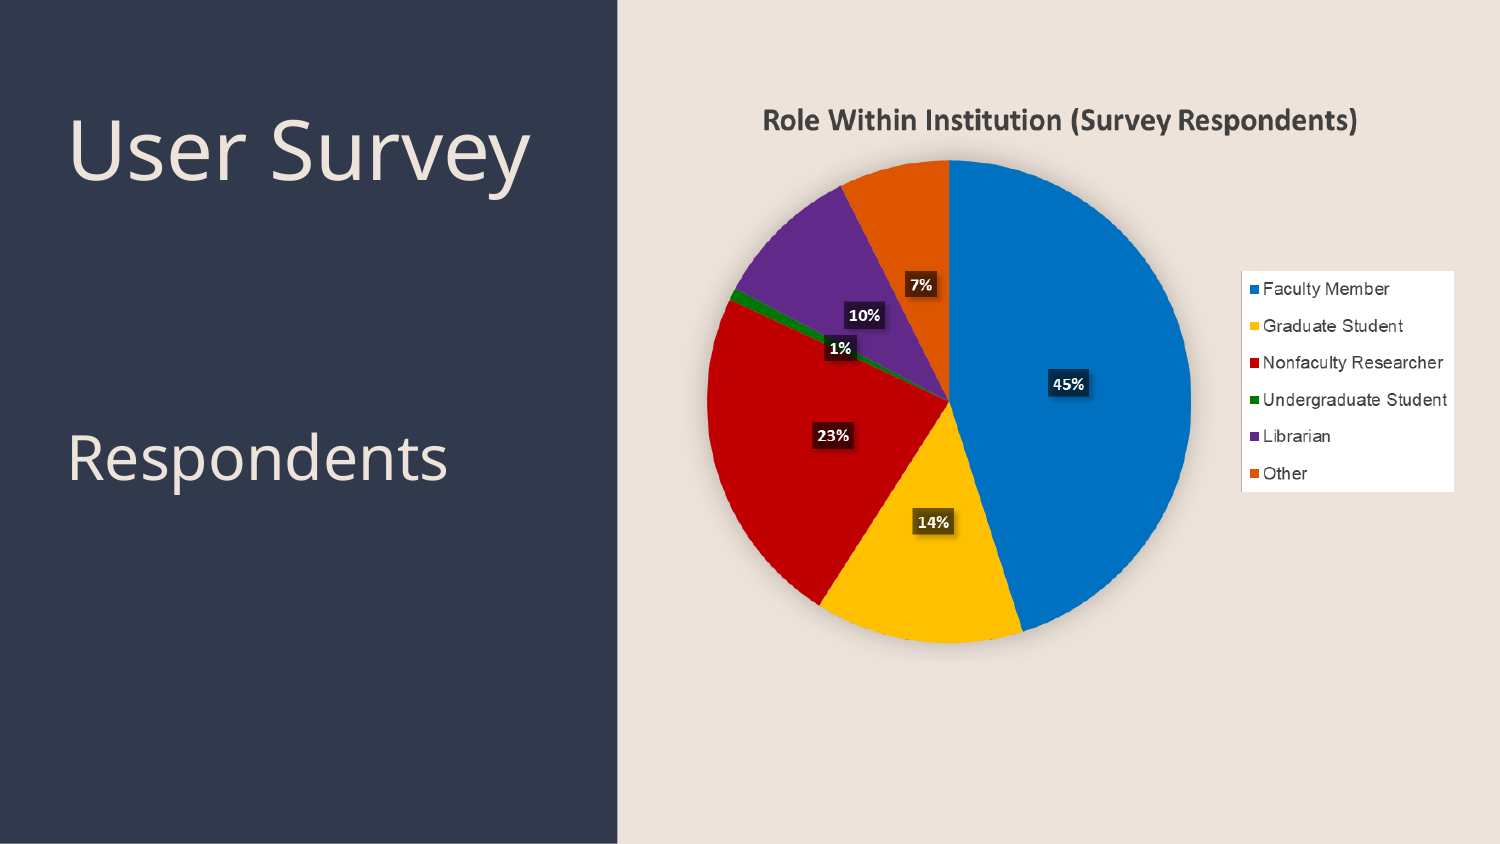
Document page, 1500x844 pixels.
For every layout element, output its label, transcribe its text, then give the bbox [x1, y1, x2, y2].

title User Survey [51, 82, 565, 383]
picture [657, 86, 1463, 662]
list Respondents [51, 392, 565, 770]
